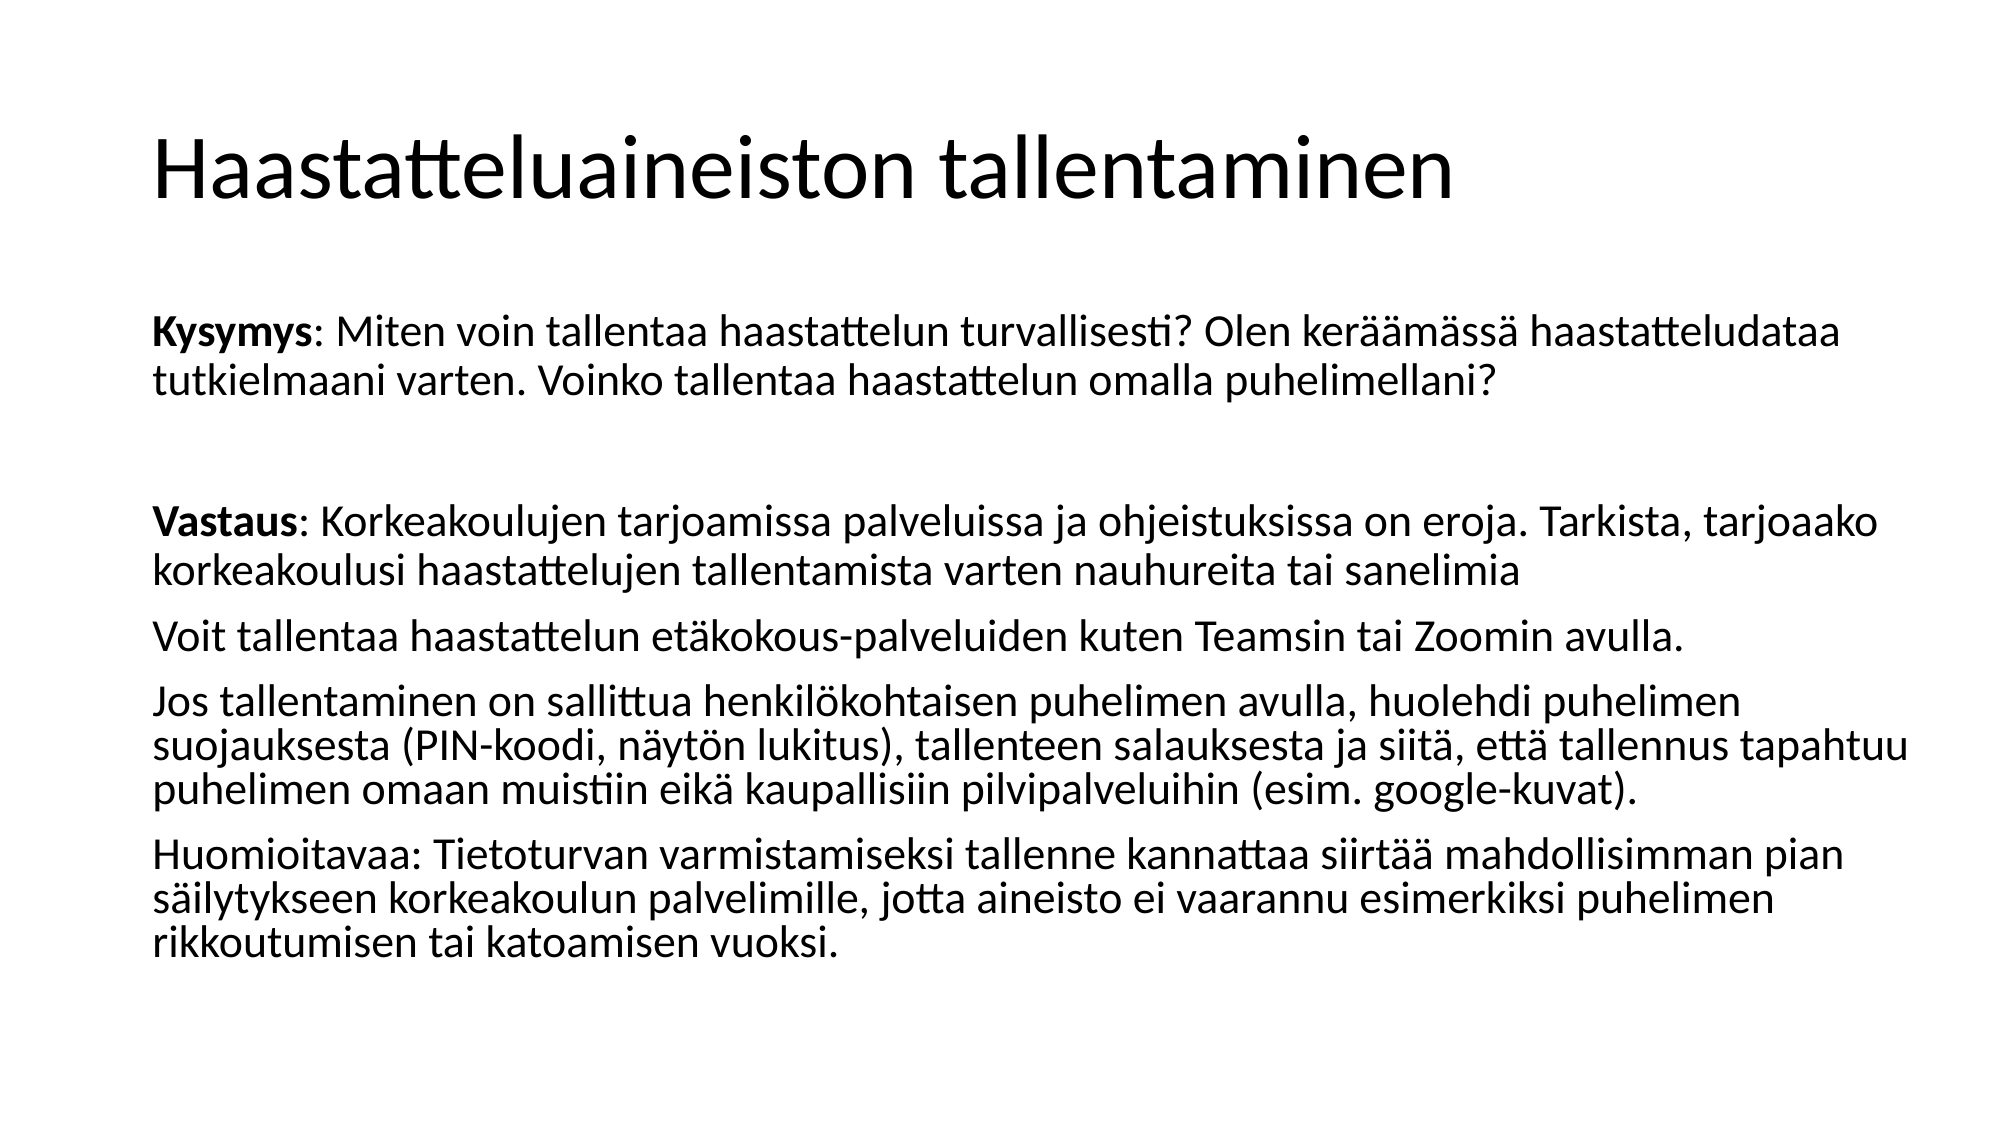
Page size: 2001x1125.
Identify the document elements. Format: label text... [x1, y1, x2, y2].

list Kysymys: Miten voin tallentaa haastattelun turvallisesti? Olen keräämässä haastatteludataa tutkielmaani varten. Voinko tallentaa haastattelun omalla puhelimellani? Vastaus: Korkeakoulujen tarjoamissa palveluissa ja ohjeistuksissa on eroja. Tarkista, tarjoaako korkeakoulusi haastattelujen tallentamista varten nauhureita tai sanelimia Voit tallentaa haastattelun etäkokous-palveluiden kuten Teamsin tai Zoomin avulla. Jos tallentaminen on sallittua henkilökohtaisen puhelimen avulla, huolehdi puhelimen suojauksesta (PIN-koodi, näytön lukitus), tallenteen salauksesta ja siitä, että tallennus tapahtuu puhelimen omaan muistiin eikä kaupallisiin pilvipalveluihin (esim. google-kuvat). Huomioitavaa: Tietoturvan varmistamiseksi tallenne kannattaa siirtää mahdollisimman pian säilytykseen korkeakoulun palvelimille, jotta aineisto ei vaarannu esimerkiksi puhelimen rikkoutumisen tai katoamisen vuoksi. [137, 299, 1960, 1125]
title Haastatteluaineiston tallentaminen [137, 59, 1863, 278]
